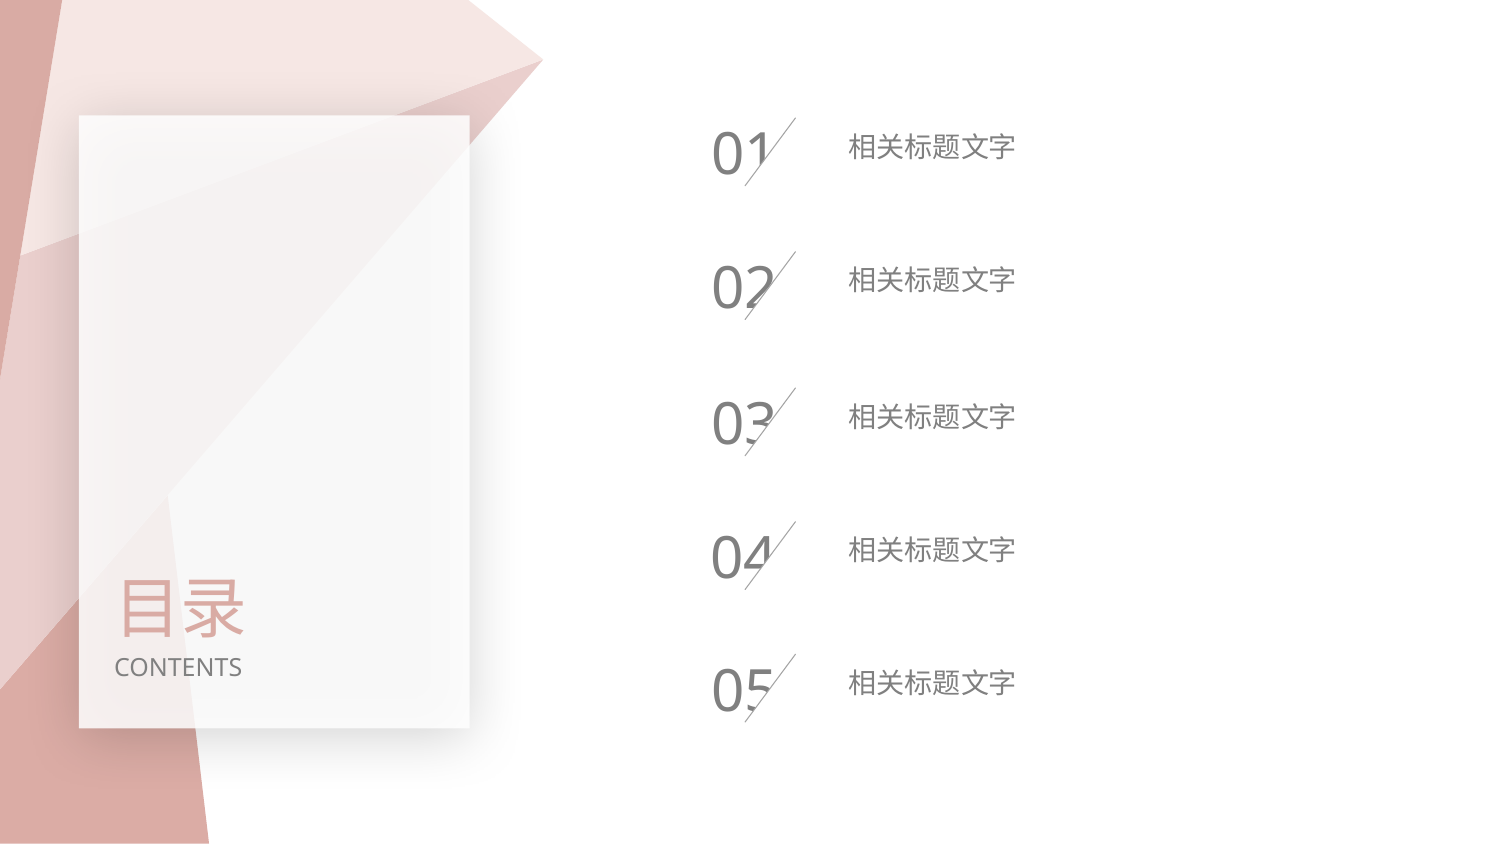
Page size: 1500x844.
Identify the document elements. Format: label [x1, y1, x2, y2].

text_box [695, 108, 1034, 195]
text_box [695, 378, 1034, 465]
text_box [695, 242, 1034, 329]
text_box [0, 0, 544, 844]
text_box [695, 645, 1034, 732]
text_box [695, 512, 1034, 599]
